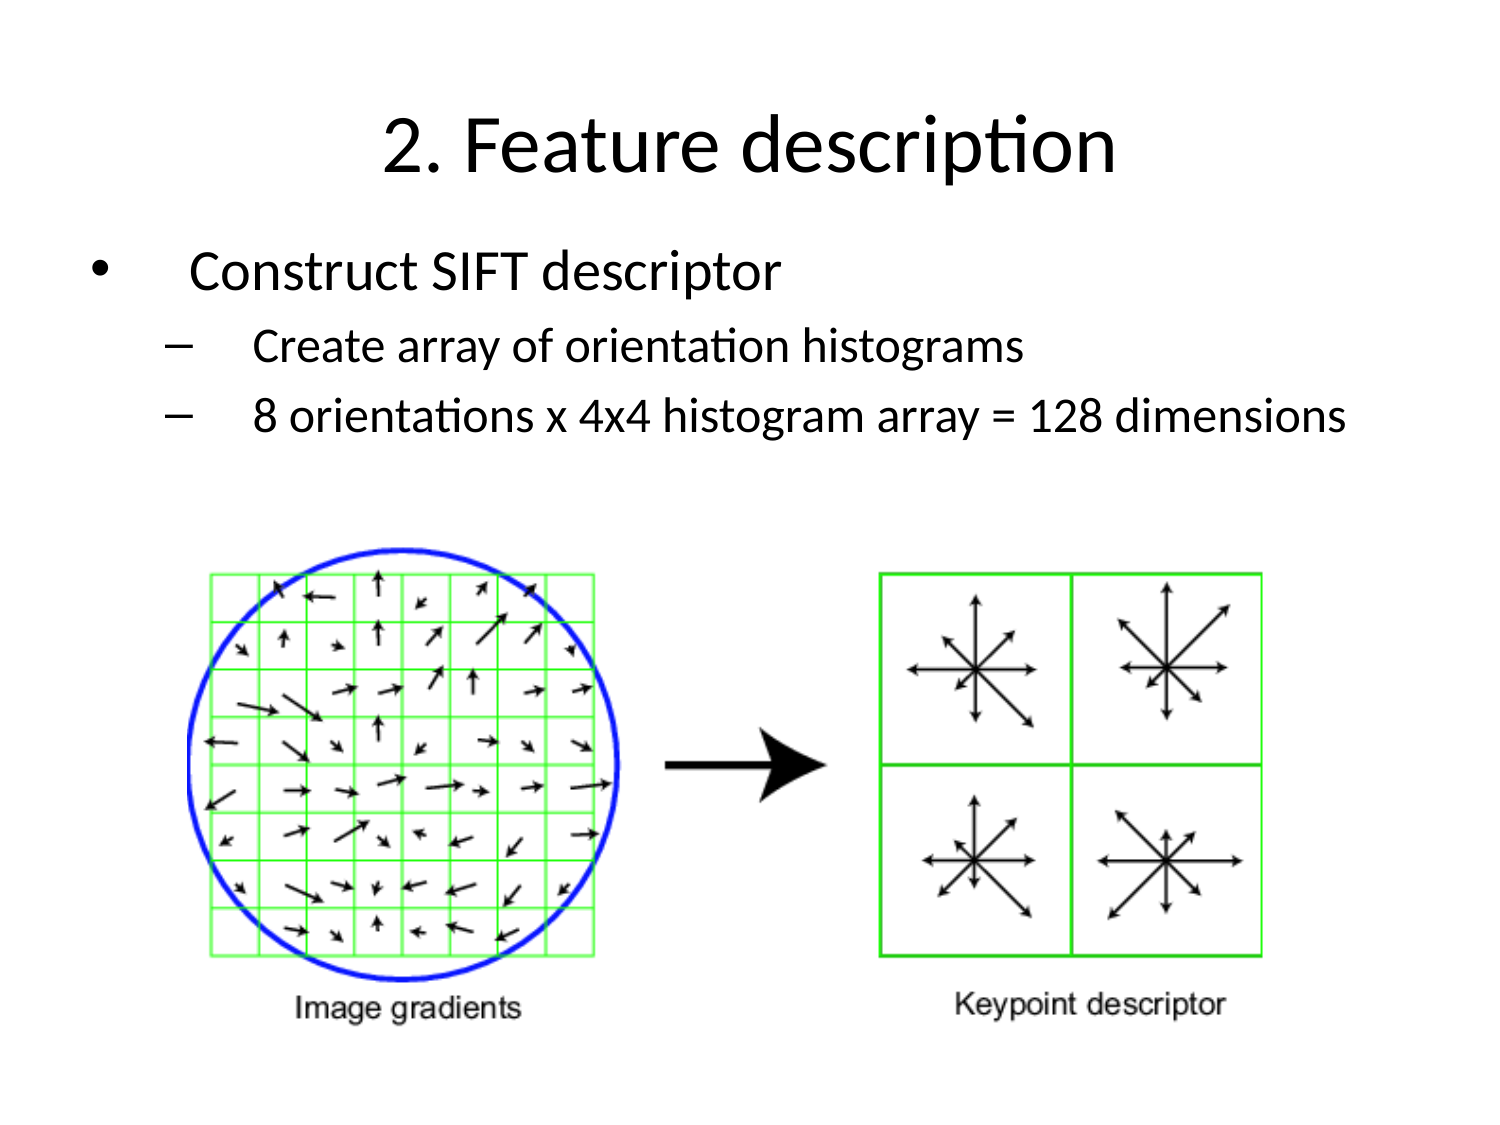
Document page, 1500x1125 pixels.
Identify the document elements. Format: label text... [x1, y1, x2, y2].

picture [187, 512, 1280, 1033]
list Construct SIFT descriptor Create array of orientation histograms 8 orientations x 4x4 histogram array = 128 dimensions [75, 224, 1425, 968]
title 2. Feature description [75, 45, 1425, 224]
